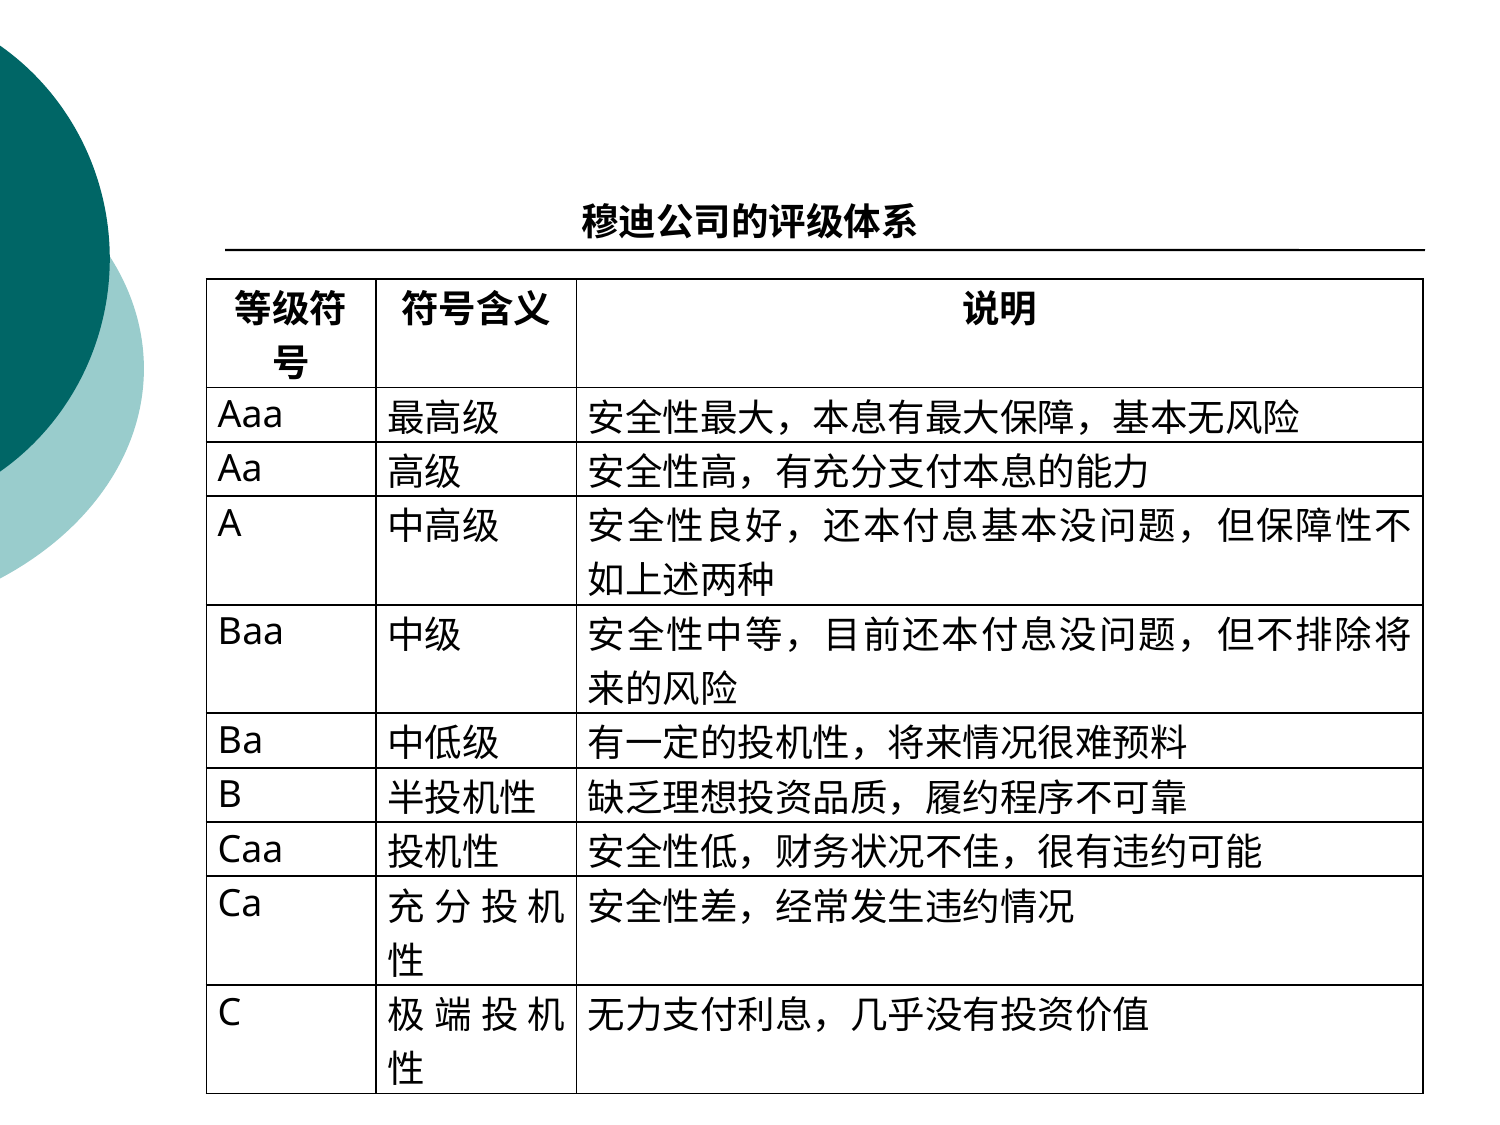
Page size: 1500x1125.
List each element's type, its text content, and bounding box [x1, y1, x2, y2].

table_cell B [207, 769, 375, 821]
table_header 等级符号 [207, 280, 375, 387]
table_cell 安全性低，财务状况不佳，很有违约可能 [577, 823, 1422, 875]
table_cell 充分投机性 [377, 877, 576, 984]
table_cell 半投机性 [377, 769, 576, 821]
table_cell Ba [207, 714, 375, 767]
table_cell 最高级 [377, 388, 576, 441]
text_box 穆迪公司的评级体系 [566, 190, 934, 251]
table_cell 安全性差，经常发生违约情况 [577, 877, 1422, 984]
table_cell 安全性高，有充分支付本息的能力 [577, 443, 1422, 495]
table_header 符号含义 [377, 280, 576, 387]
table_cell 中高级 [377, 497, 576, 604]
table_cell Caa [207, 823, 375, 875]
table_header 说明 [577, 280, 1422, 387]
table_cell 中级 [377, 606, 576, 712]
table_cell 中低级 [377, 714, 576, 767]
table_cell 高级 [377, 443, 576, 495]
table_cell Ca [207, 877, 375, 984]
table_cell Aaa [207, 388, 375, 441]
table_cell 极端投机性 [377, 986, 576, 1093]
table_cell 安全性中等，目前还本付息没问题，但不排除将来的风险 [577, 606, 1422, 712]
table_cell 安全性良好，还本付息基本没问题，但保障性不如上述两种 [577, 497, 1422, 604]
table_cell 安全性最大，本息有最大保障，基本无风险 [577, 388, 1422, 441]
table_cell Aa [207, 443, 375, 495]
table_cell 有一定的投机性，将来情况很难预料 [577, 714, 1422, 767]
table_cell 投机性 [377, 823, 576, 875]
table_cell 缺乏理想投资品质，履约程序不可靠 [577, 769, 1422, 821]
table_cell C [207, 986, 375, 1093]
table_cell 无力支付利息，几乎没有投资价值 [577, 986, 1422, 1093]
table_cell Baa [207, 606, 375, 712]
table_cell A [207, 497, 375, 604]
